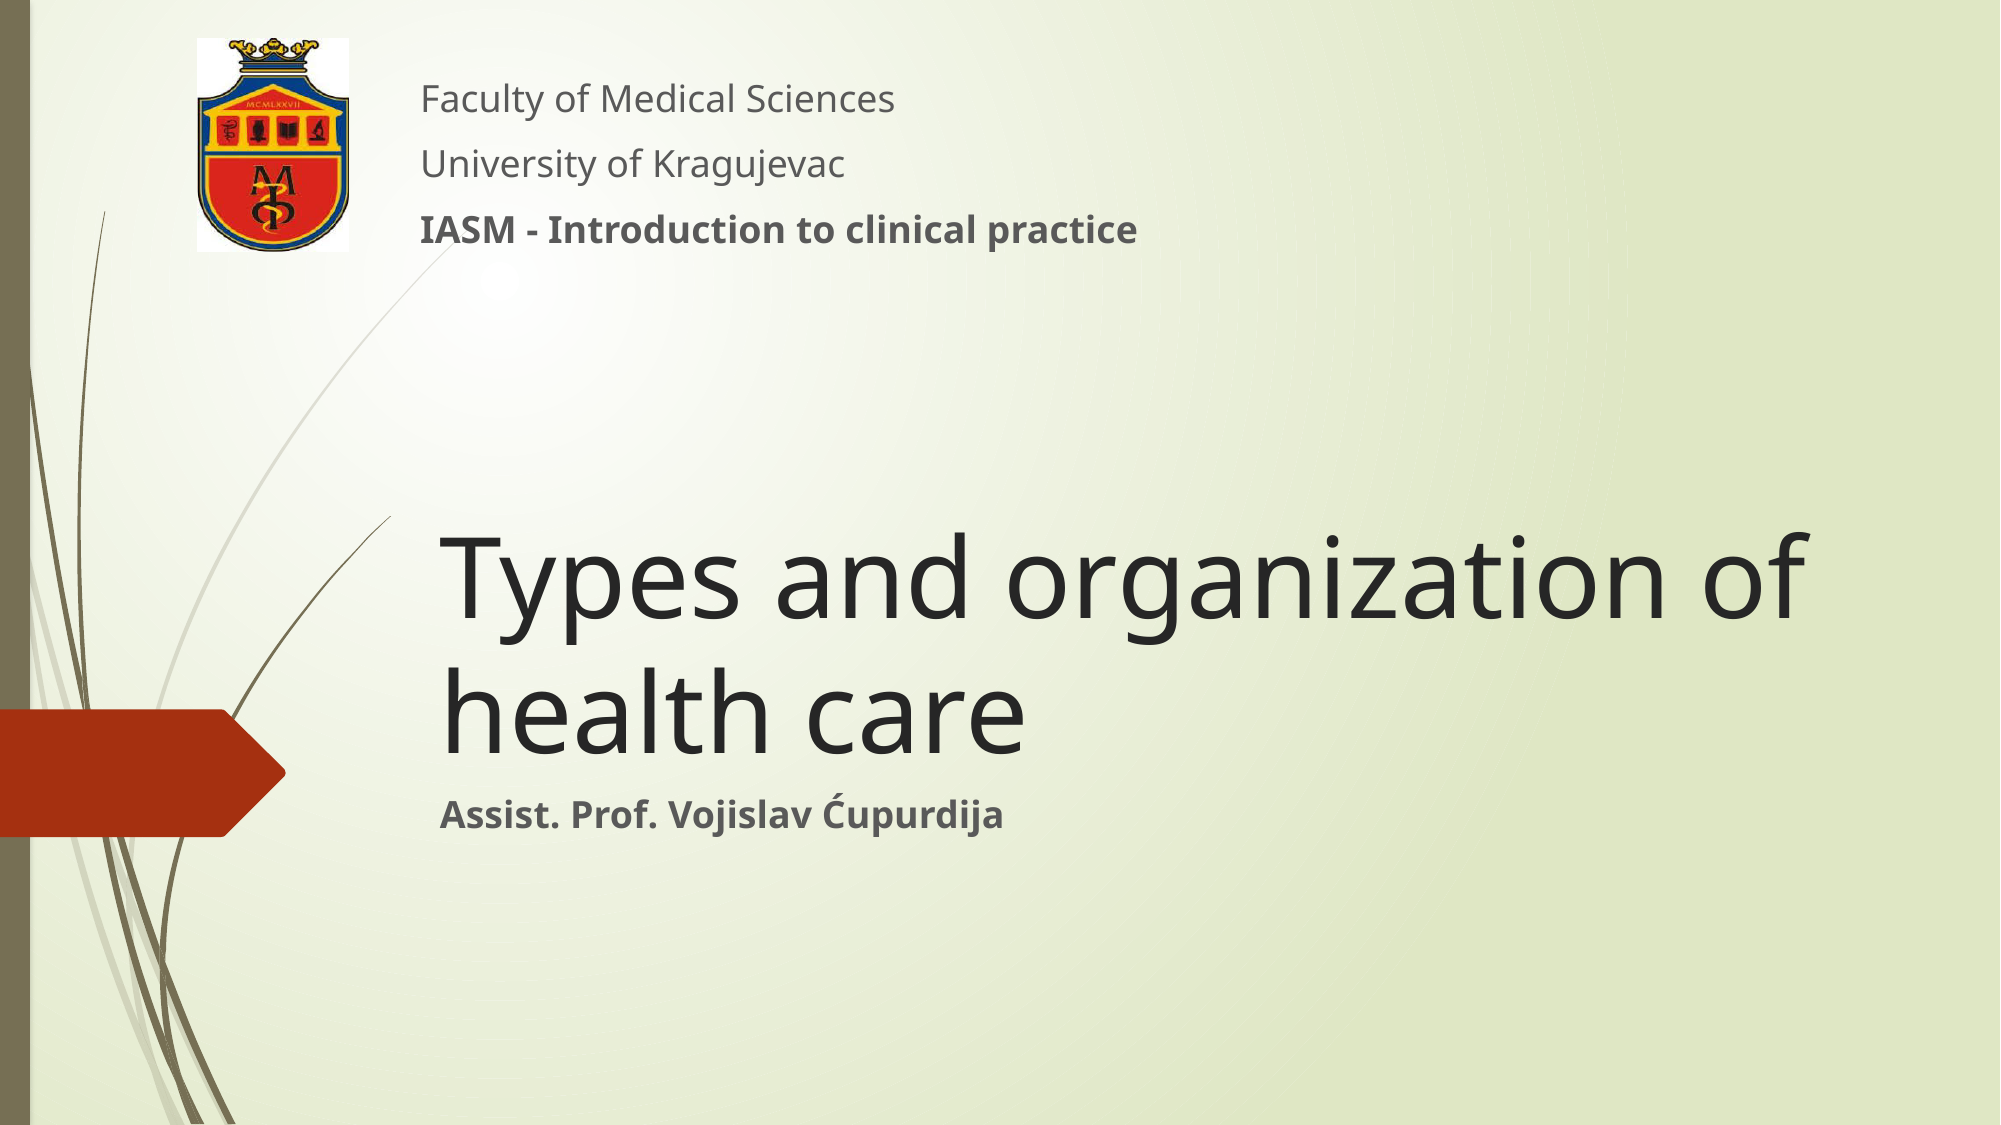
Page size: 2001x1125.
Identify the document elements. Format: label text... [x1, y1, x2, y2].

text_box Faculty of Medical Sciences University of Kragujevac IASM - Introduction to clinical practice [405, 67, 1888, 306]
title Types and organization of health care [424, 412, 1888, 783]
picture [197, 38, 349, 253]
subtitle Assist. Prof. Vojislav Ćupurdija [424, 783, 1888, 969]
